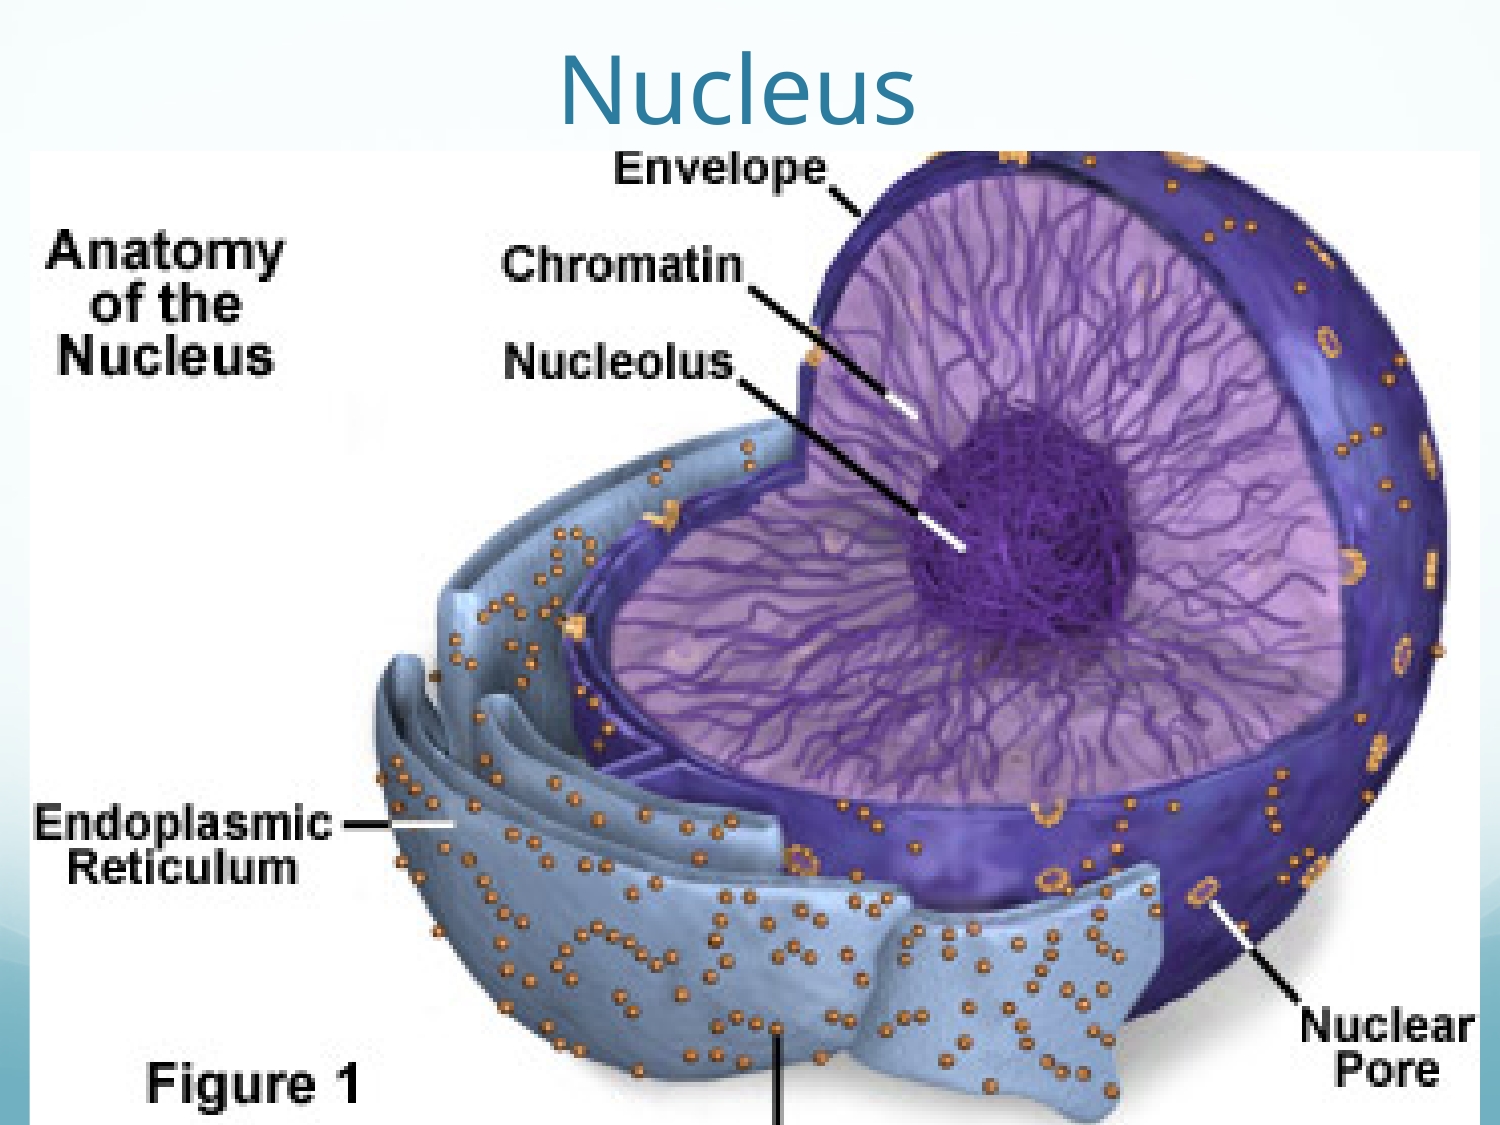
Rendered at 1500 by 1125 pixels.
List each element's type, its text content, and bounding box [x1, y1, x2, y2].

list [29, 150, 1481, 1125]
title Nucleus [90, 17, 1410, 148]
